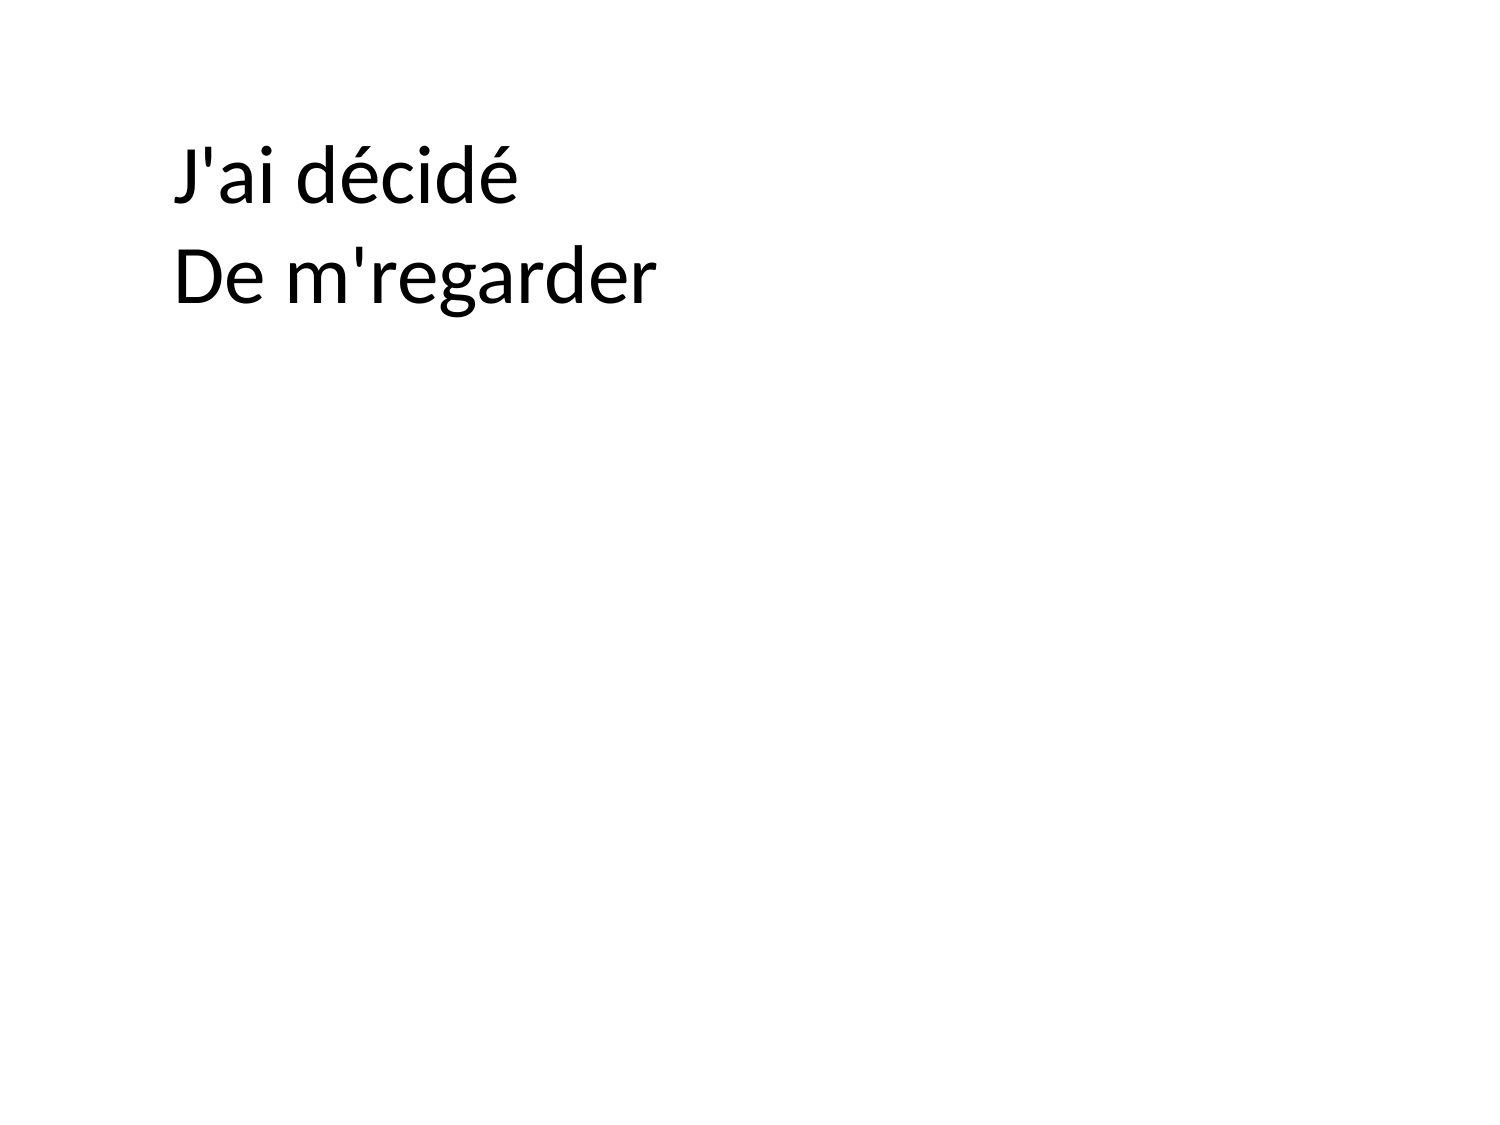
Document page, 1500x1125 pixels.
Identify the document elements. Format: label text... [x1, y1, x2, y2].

text_box J'ai décidé De m'regarder [158, 112, 674, 328]
